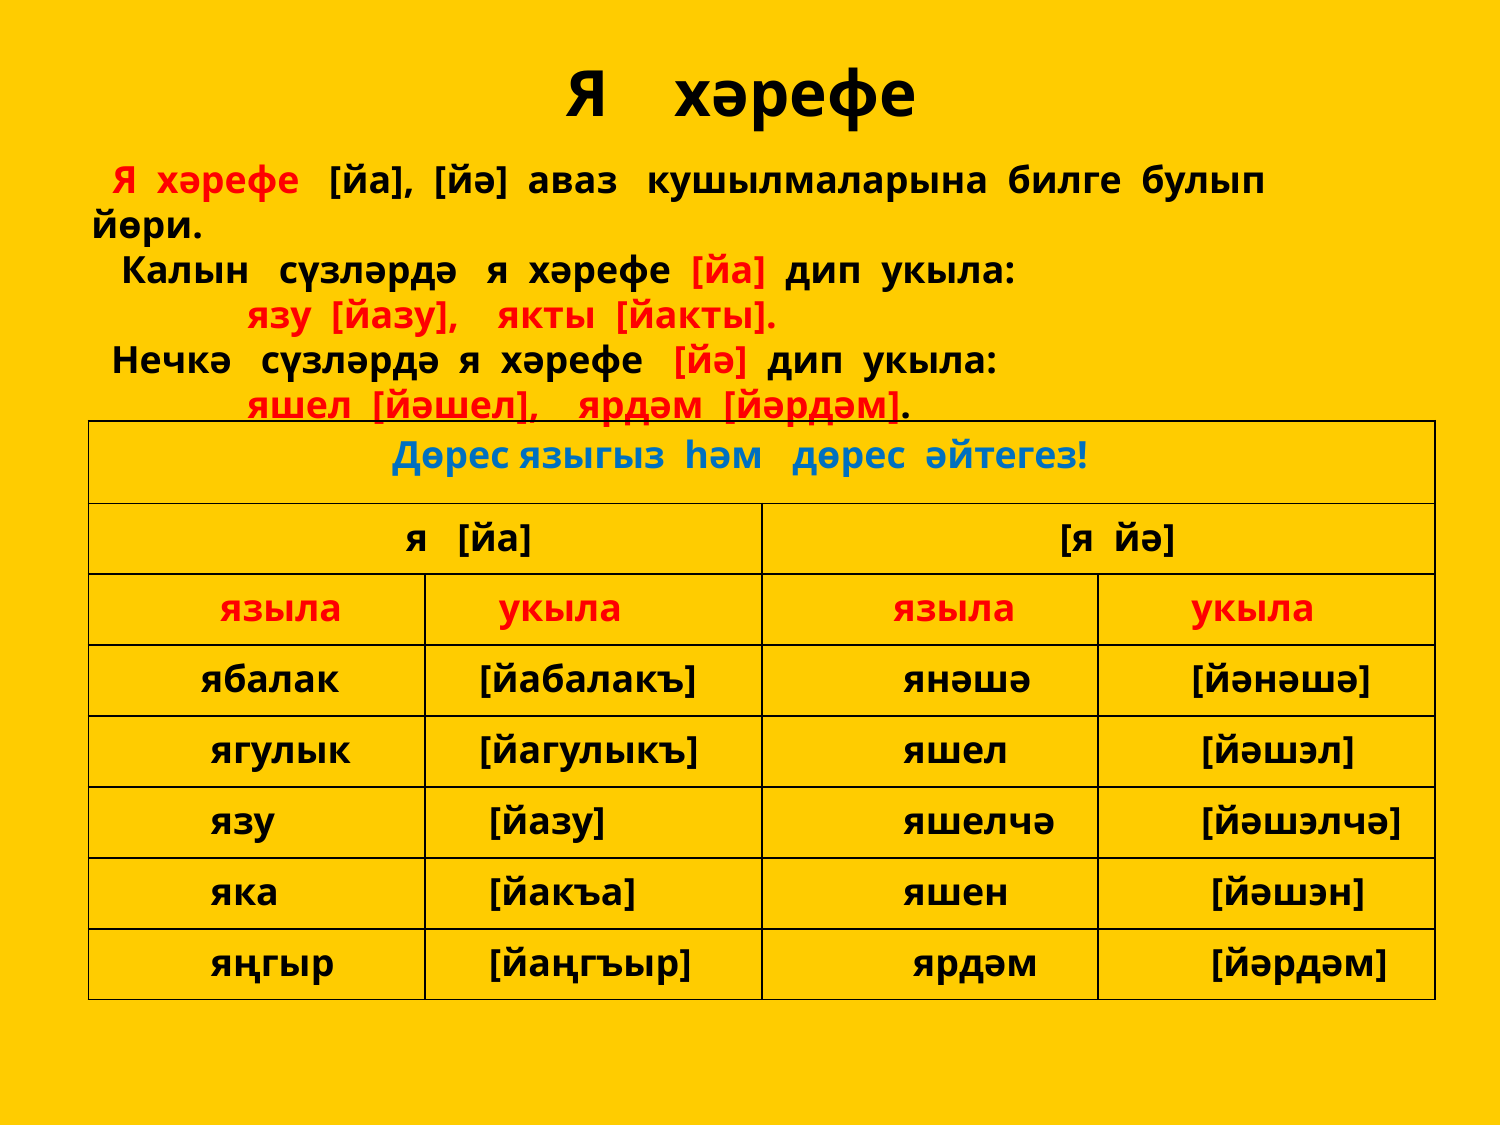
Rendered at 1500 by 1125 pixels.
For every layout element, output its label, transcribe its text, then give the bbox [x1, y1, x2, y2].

table_cell укыла [426, 575, 761, 644]
table_cell [йәнәшә] [1099, 646, 1434, 715]
table_cell языла [763, 575, 1097, 644]
table_cell ягулык [89, 717, 424, 786]
table_cell укыла [1099, 575, 1434, 644]
table_cell ярдәм [763, 930, 1097, 999]
table_cell [йабалакъ] [426, 646, 761, 715]
table_cell [йазу] [426, 788, 761, 857]
table_cell яка [89, 859, 424, 928]
table_cell языла [89, 575, 424, 644]
table_cell яшен [763, 859, 1097, 928]
table_cell [йәшэлчә] [1099, 788, 1434, 857]
table_cell [йәшэл] [1099, 717, 1434, 786]
title Я хәрефе [75, 45, 1425, 138]
table_cell язу [89, 788, 424, 857]
table_cell ябалак [89, 646, 424, 715]
table_cell [йакъа] [426, 859, 761, 928]
table_cell [йаңгъыр] [426, 930, 761, 999]
table_cell [я йә] [763, 504, 1434, 573]
table_cell [йәрдәм] [1099, 930, 1434, 999]
table_cell яңгыр [89, 930, 424, 999]
text_box Я хәрефе [йа], [йә] аваз кушылмаларына билге булып йөри. Калын сүзләрдә я хәрефе [йа] дип укыла: язу [йазу], якты [йакты]. Нечкә сүзләрдә я хәрефе [йә] дип укыла: яшел [йәшел], ярдәм [йәрдәм]. [76, 148, 1376, 524]
table_cell яшел [763, 717, 1097, 786]
table_cell [йагулыкъ] [426, 717, 761, 786]
table_header Дөрес языгыз һәм дөрес әйтегез! [89, 422, 1434, 503]
table_cell [йәшэн] [1099, 859, 1434, 928]
table_cell яшелчә [763, 788, 1097, 857]
table_cell я [йа] [89, 504, 761, 573]
table_cell янәшә [763, 646, 1097, 715]
